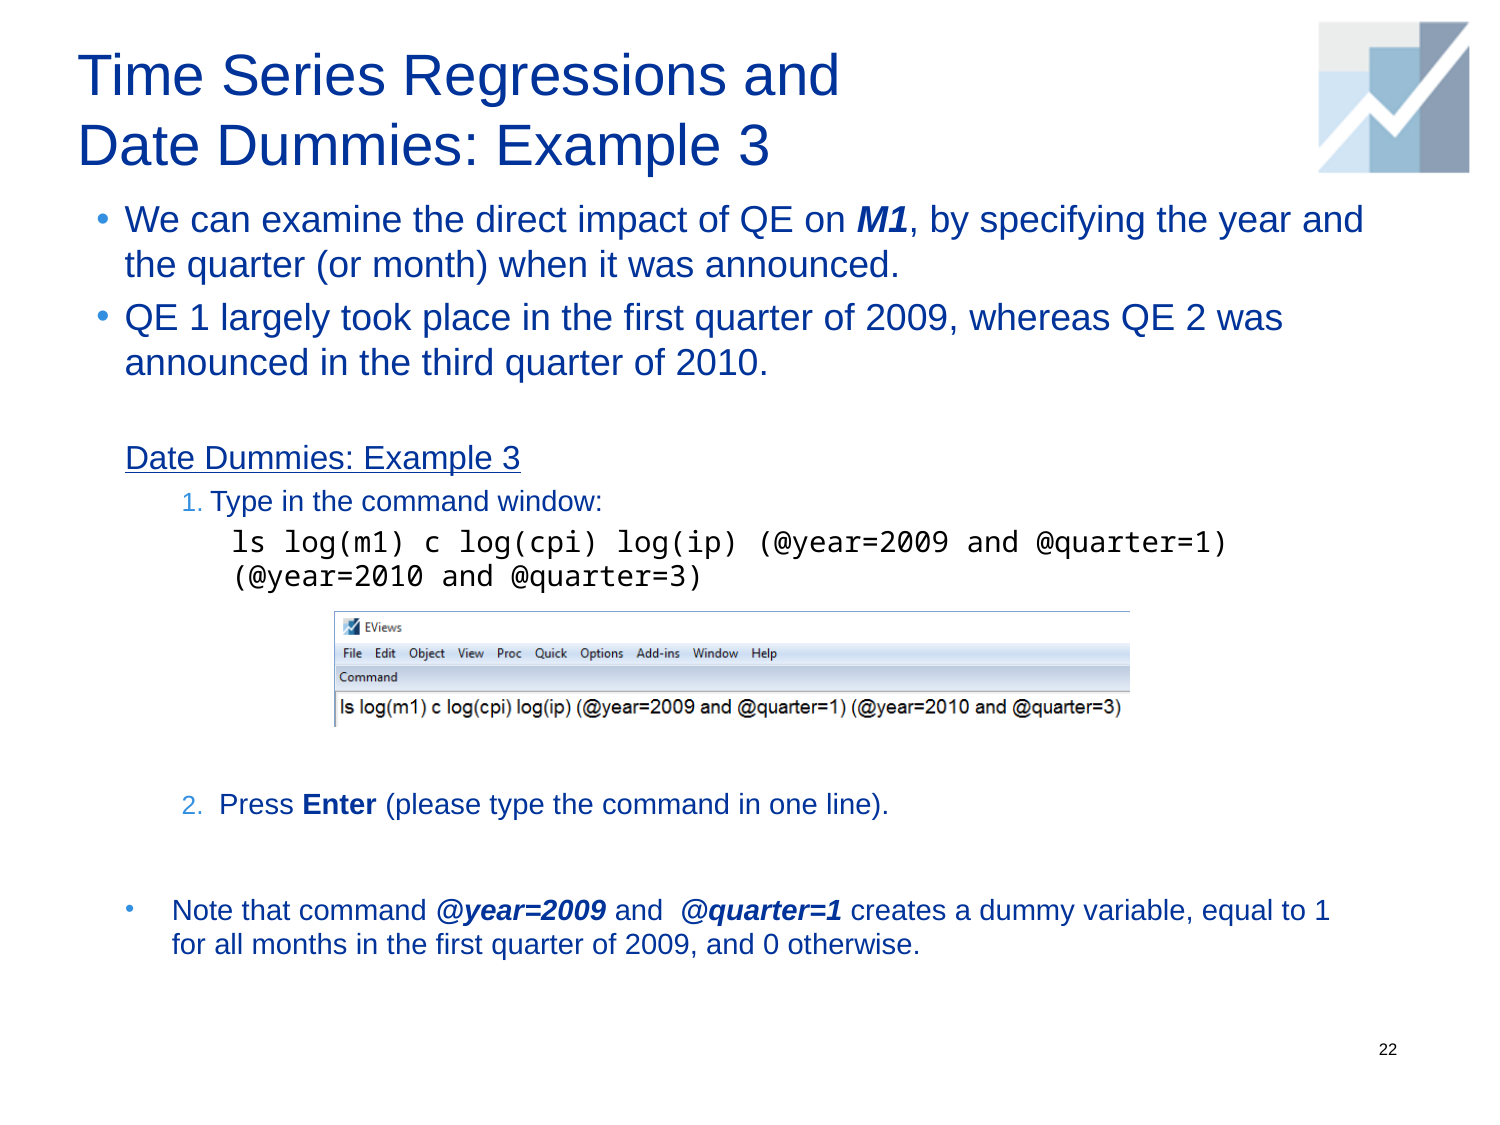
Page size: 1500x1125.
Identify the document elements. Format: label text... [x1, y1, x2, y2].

slide_number 22 [1262, 1015, 1413, 1067]
list We can examine the direct impact of QE on M1, by specifying the year and the quarter (or month) when it was announced. QE 1 largely took place in the first quarter of 2009, whereas QE 2 was announced in the third quarter of 2010. Date Dummies: Example 3 Type in the command window: ls log(m1) c log(cpi) log(ip) (@year=2009 and @quarter=1) (@year=2010 and @quarter=3) Press Enter (please type the command in one line). Note that command @year=2009 and @quarter=1 creates a dummy variable, equal to 1 for all months in the first quarter of 2009, and 0 otherwise. [81, 187, 1383, 992]
title Time Series Regressions and Date Dummies: Example 3 [62, 0, 1297, 185]
picture [334, 611, 1130, 727]
picture [1300, 11, 1479, 181]
